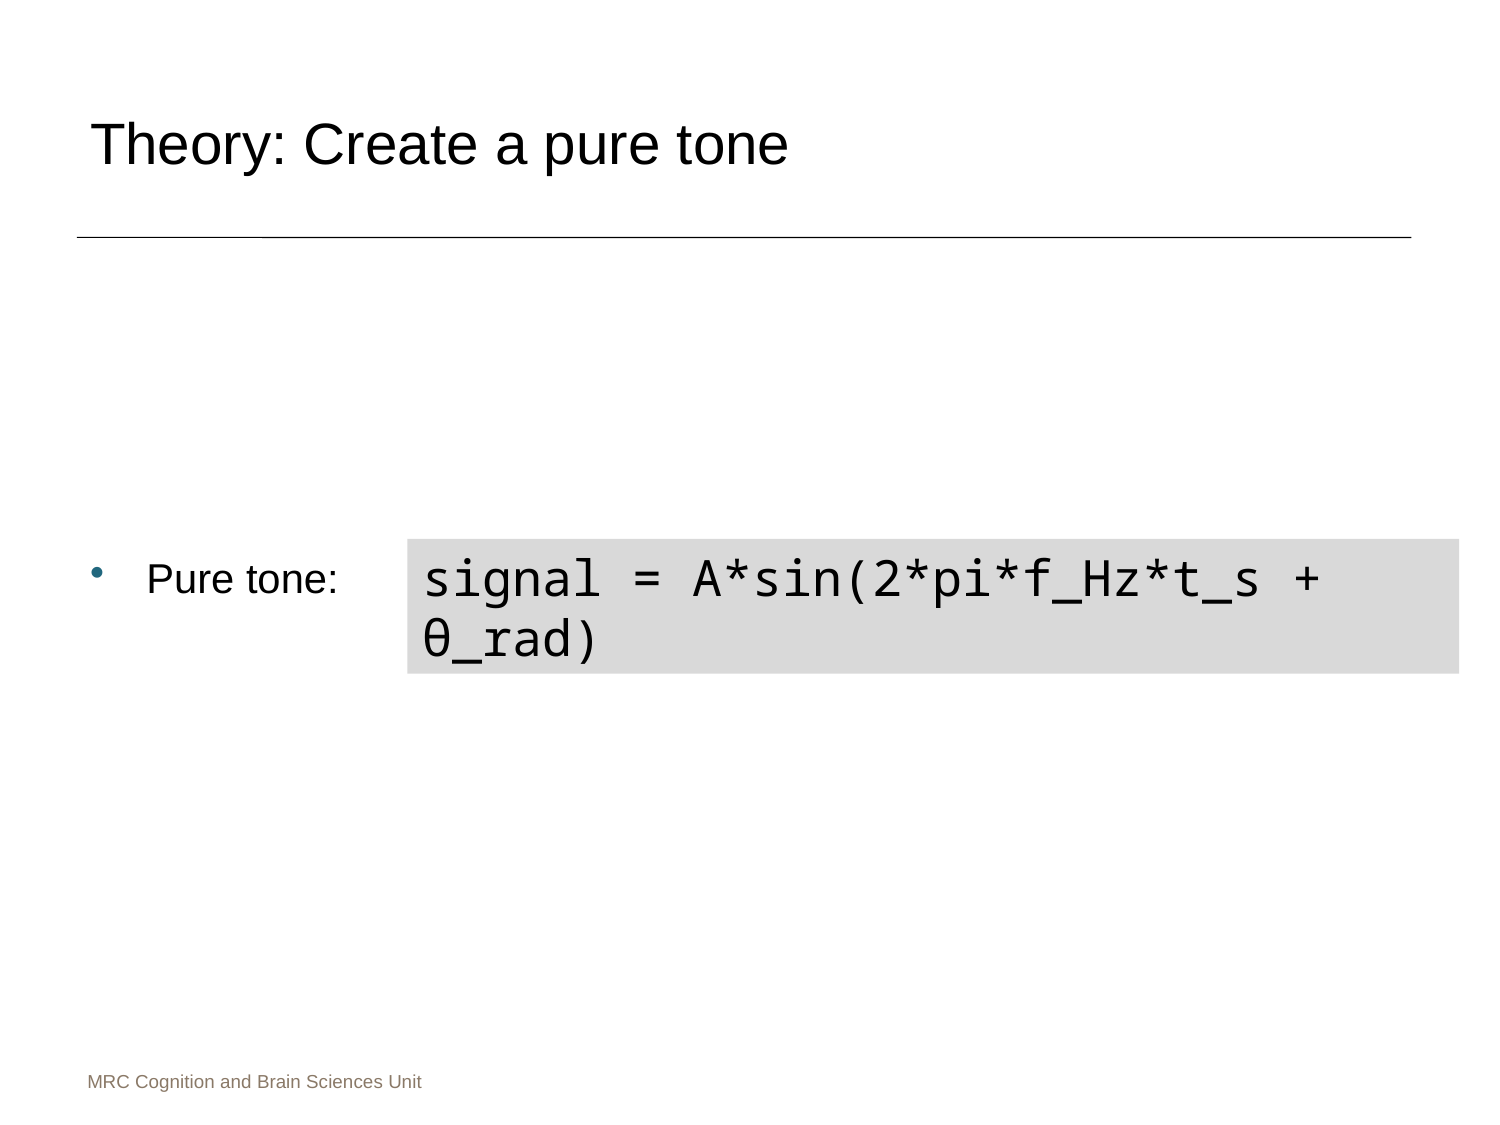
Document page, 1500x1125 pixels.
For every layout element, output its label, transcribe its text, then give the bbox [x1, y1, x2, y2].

title Theory: Create a pure tone [74, 74, 1413, 209]
text_box signal = A*sin(2*pi*f_Hz*t_s + θ_rad) [407, 538, 1460, 674]
list Pure tone: [74, 310, 1413, 1062]
